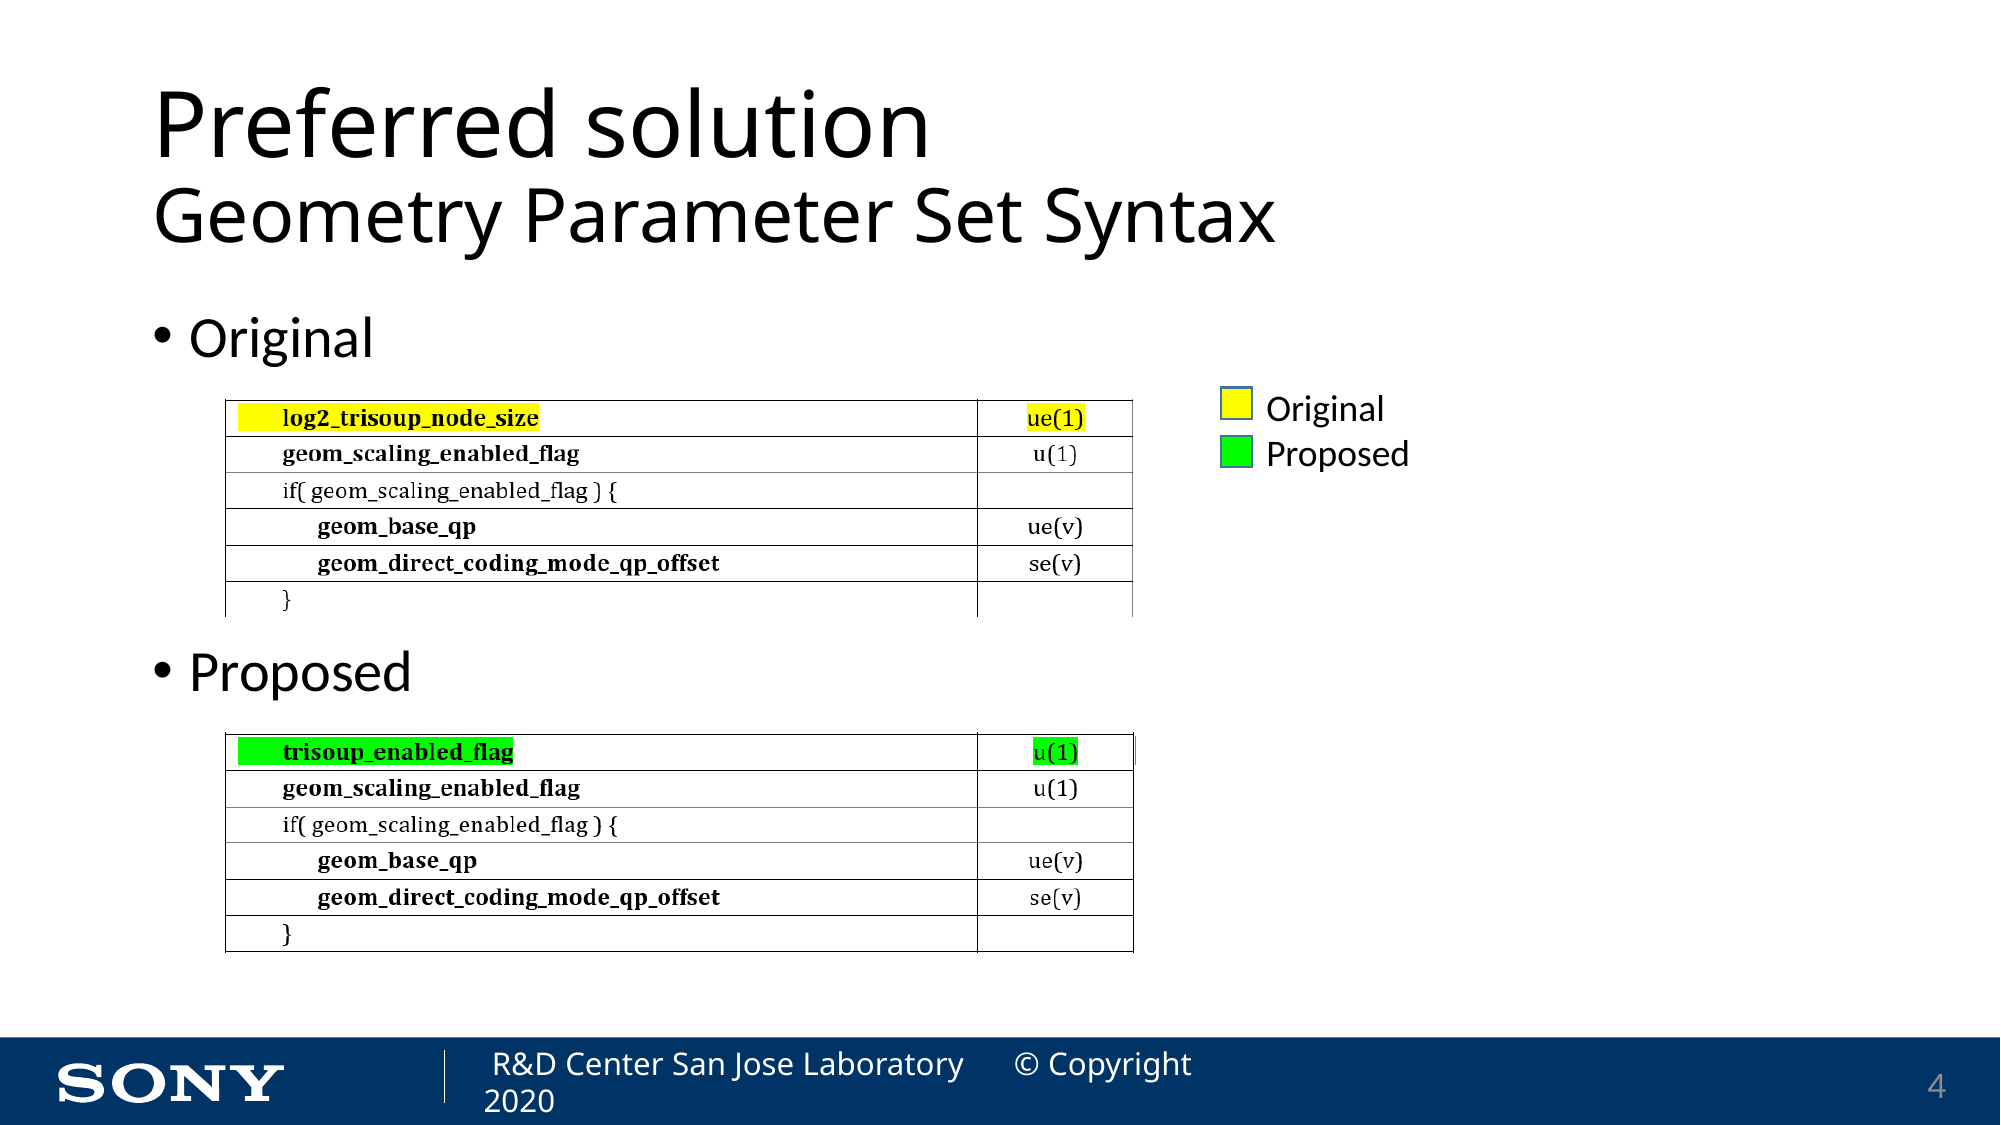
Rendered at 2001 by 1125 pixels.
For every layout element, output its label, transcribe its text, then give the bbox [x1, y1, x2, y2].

list Original Proposed [137, 299, 1863, 1014]
text_box Original Proposed [1217, 376, 1426, 481]
text_box [1220, 435, 1253, 468]
title Preferred solution Geometry Parameter Set Syntax [137, 59, 1863, 278]
text_box [1220, 386, 1253, 420]
picture [217, 399, 1144, 617]
picture [212, 732, 1147, 953]
slide_number 4 [1511, 1053, 1962, 1114]
